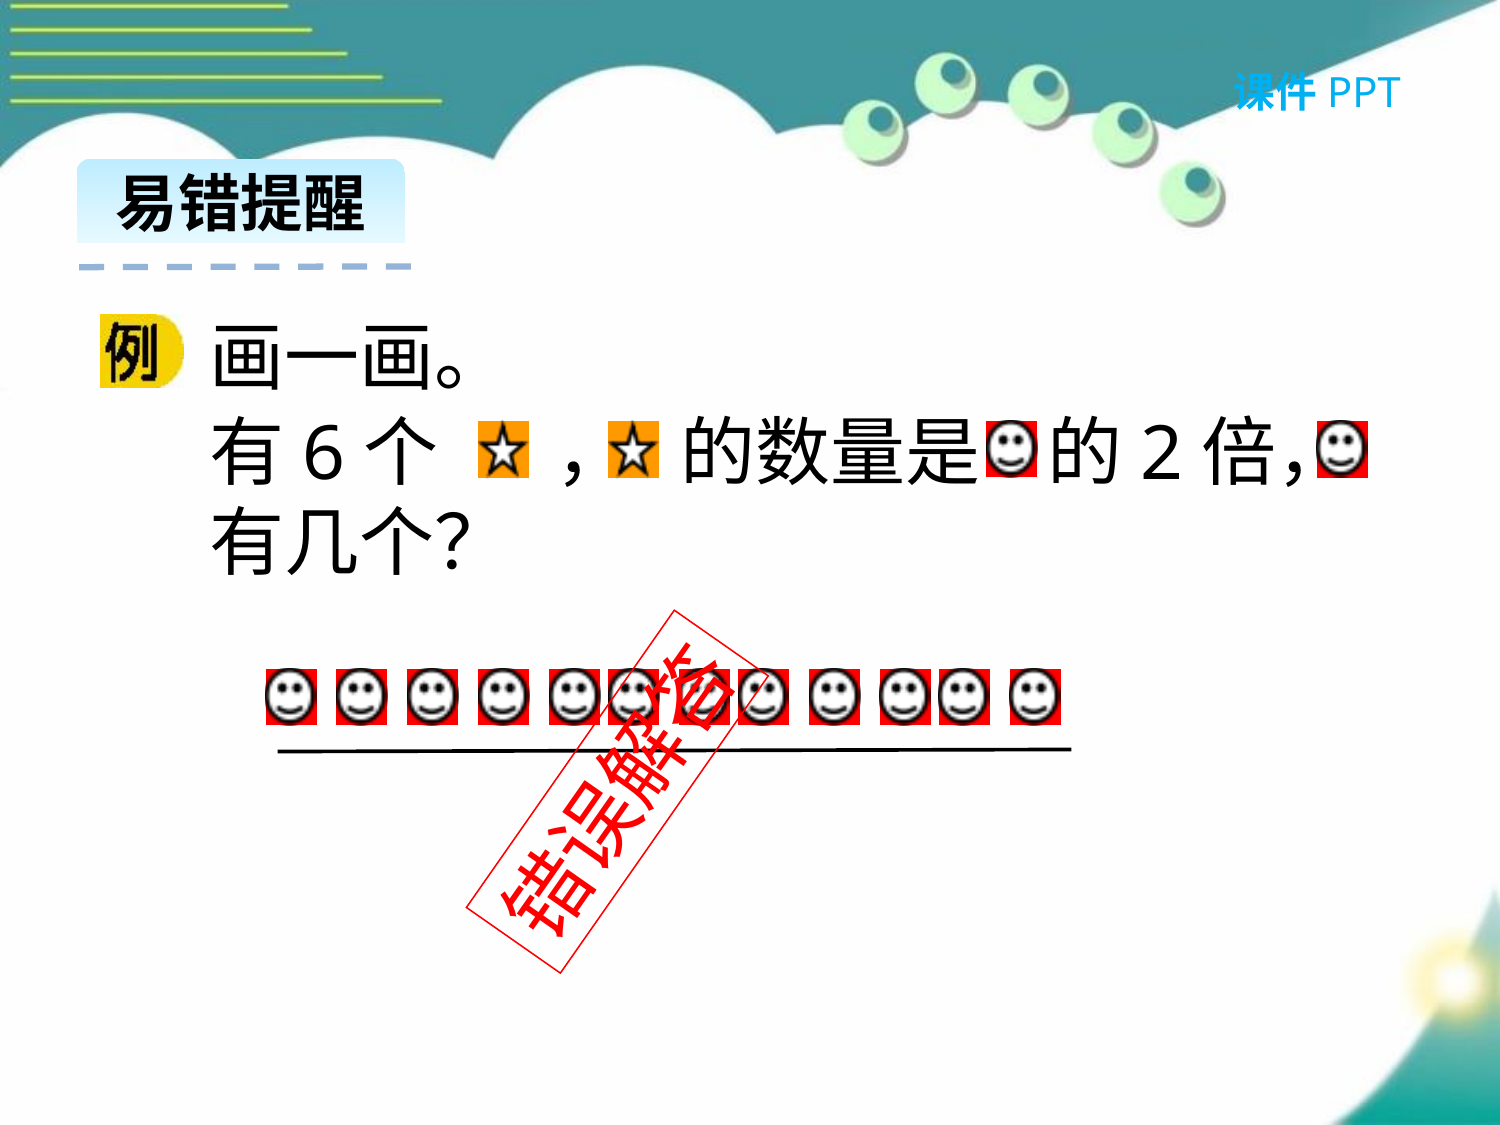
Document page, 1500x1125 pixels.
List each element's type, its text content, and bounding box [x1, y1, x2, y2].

text_box 课件PPT [1218, 58, 1418, 124]
text_box 画一画。 [194, 302, 547, 397]
text_box 错误解答 [466, 610, 756, 974]
text_box 有6个 ， 的数量是 的2倍， 有几个？ [194, 397, 1403, 592]
picture [0, 0, 1500, 1125]
text_box 易错提醒 [76, 158, 405, 244]
